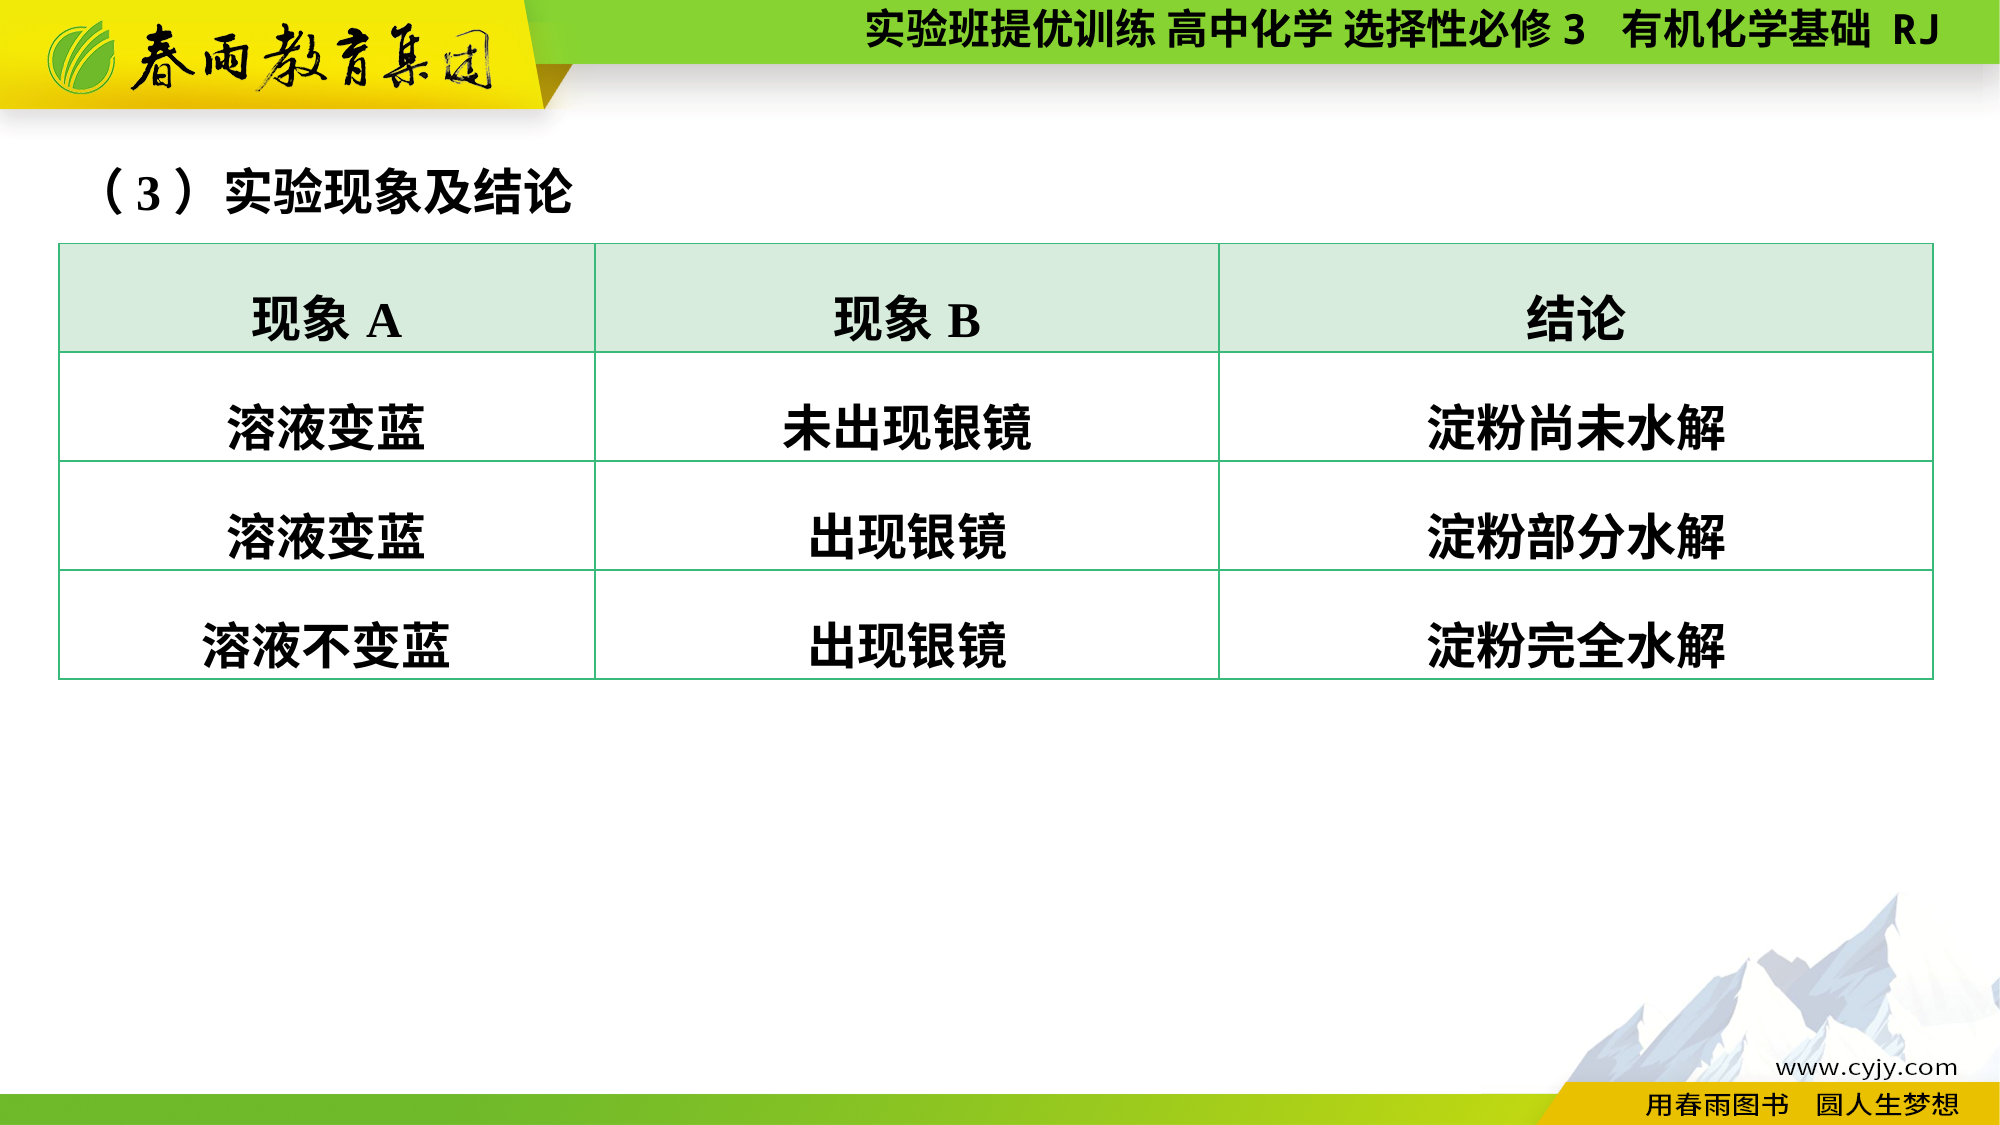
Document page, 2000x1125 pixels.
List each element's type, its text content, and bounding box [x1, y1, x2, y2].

table_cell 淀粉尚未水解 [1220, 353, 1932, 460]
table_header 现象B [596, 244, 1218, 351]
table_cell 出现银镜 [596, 571, 1218, 678]
table_cell 溶液变蓝 [60, 353, 594, 460]
table_cell 淀粉部分水解 [1220, 462, 1932, 569]
table_header 现象A [60, 244, 594, 351]
table_cell 未出现银镜 [596, 353, 1218, 460]
list （3）实验现象及结论 [59, 122, 1944, 217]
picture [0, 0, 2000, 1125]
table_cell 出现银镜 [596, 462, 1218, 569]
table_header 结论 [1220, 244, 1932, 351]
table_cell 淀粉完全水解 [1220, 571, 1932, 678]
table_cell 溶液不变蓝 [60, 571, 594, 678]
table_cell 溶液变蓝 [60, 462, 594, 569]
